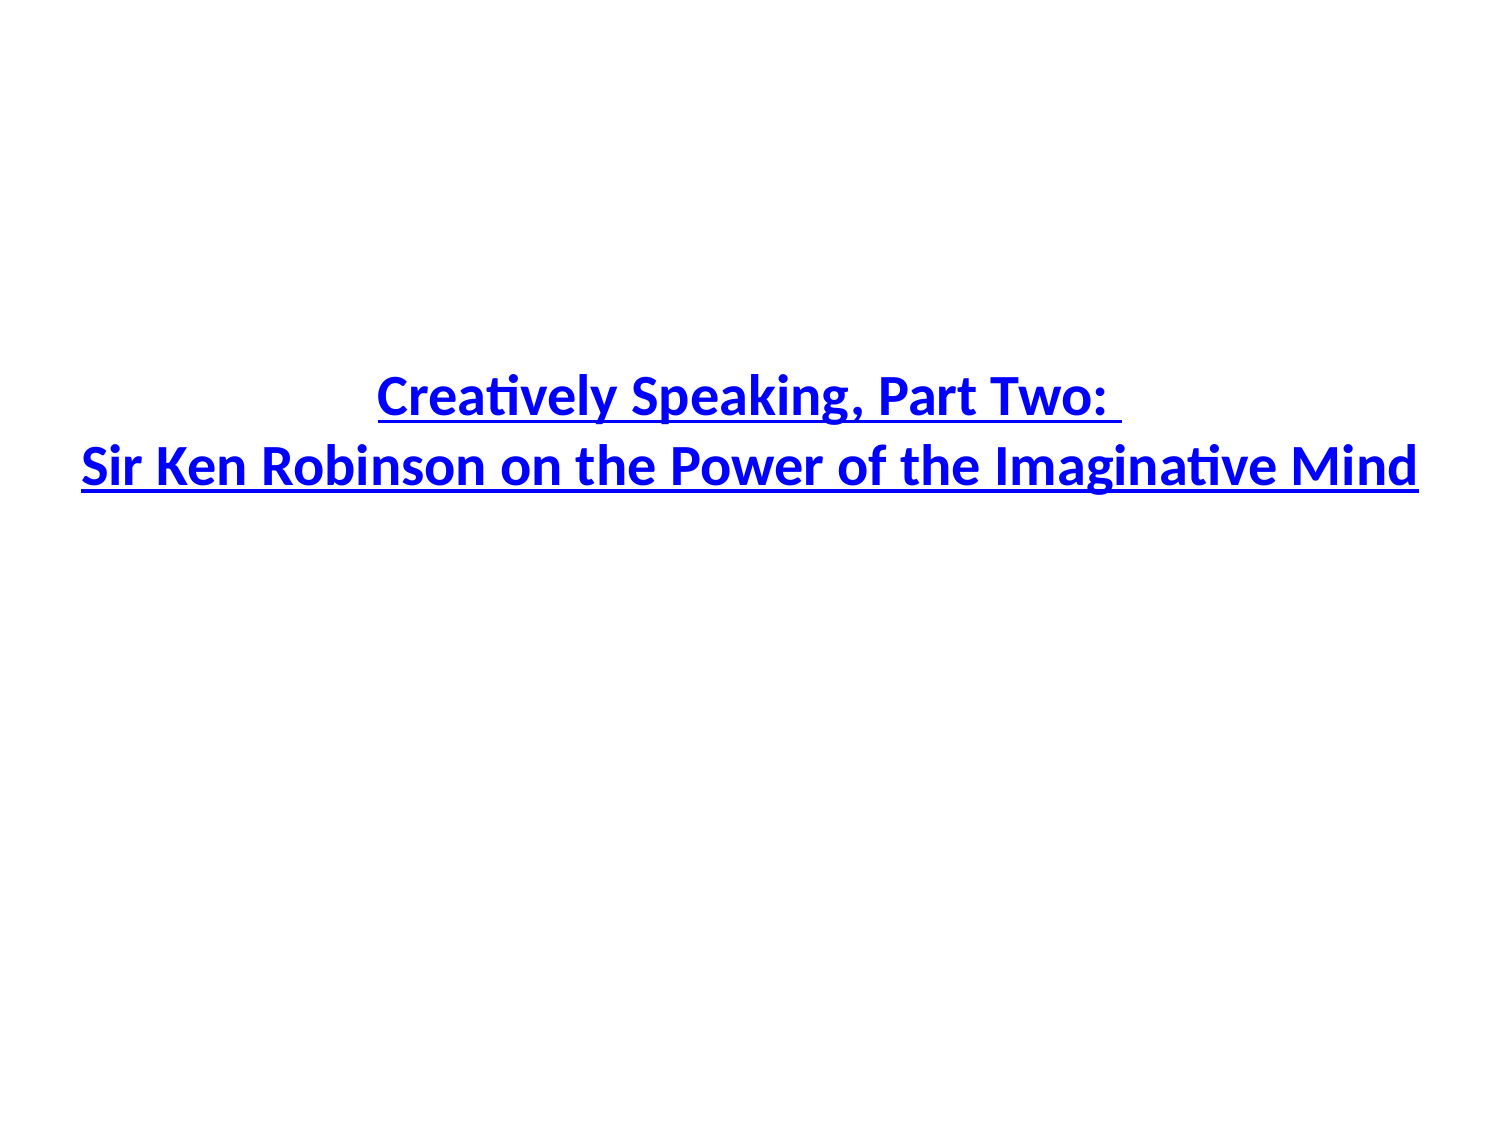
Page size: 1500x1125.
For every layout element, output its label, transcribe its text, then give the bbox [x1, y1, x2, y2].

text_box Creatively Speaking, Part Two: Sir Ken Robinson on the Power of the Imaginative Mind [0, 350, 1500, 575]
